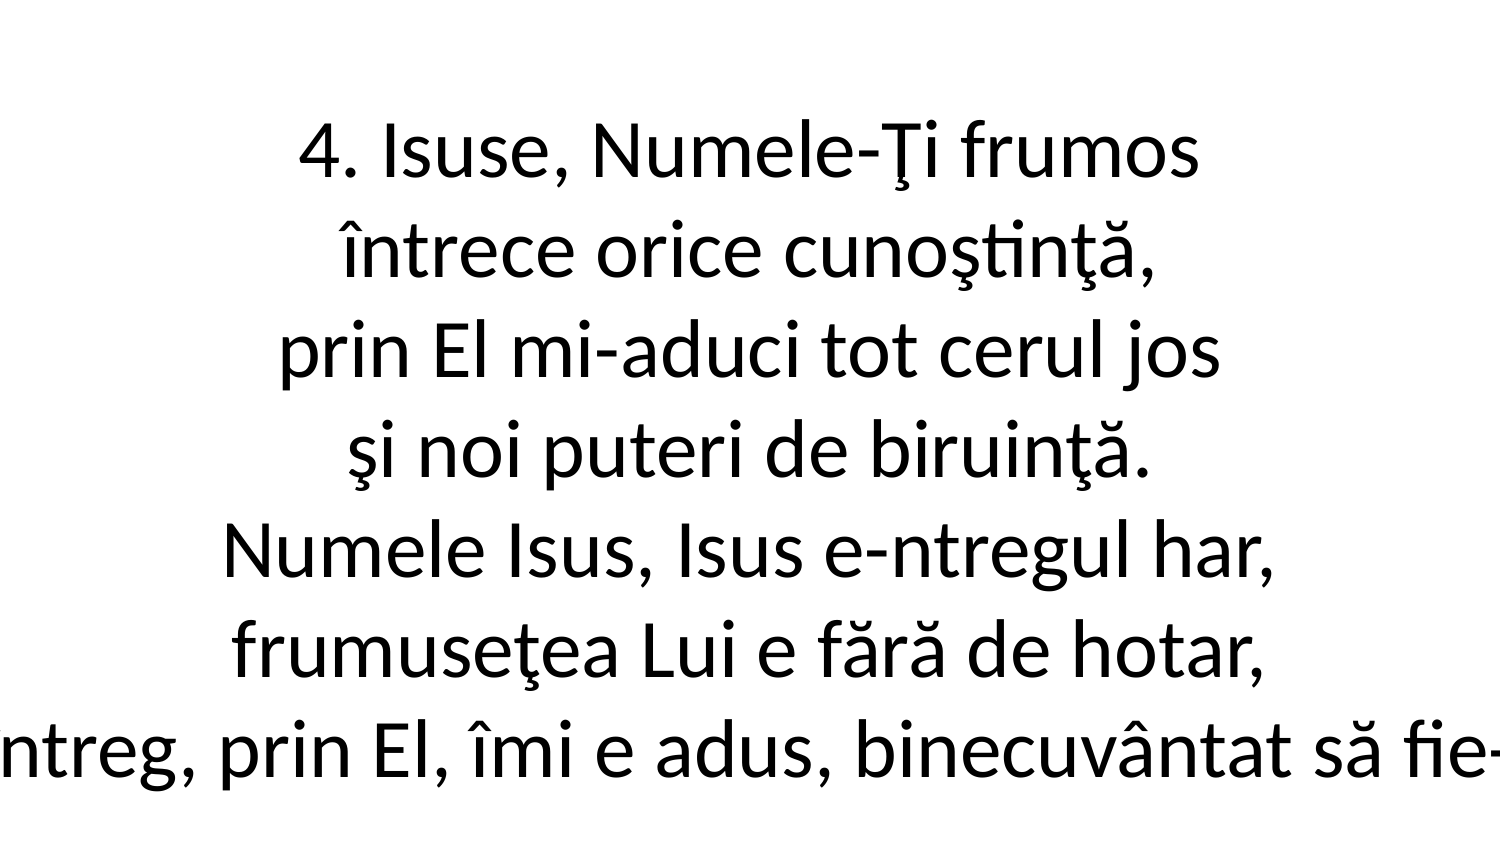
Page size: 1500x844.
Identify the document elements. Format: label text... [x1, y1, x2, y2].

text_box 4. Isuse, Numele-Ţi frumos întrece orice cunoştinţă, prin El mi-aduci tot cerul jos şi noi puteri de biruinţă. Numele Isus, Isus e-ntregul har, frumuseţea Lui e fără de hotar, Dumnezeu întreg, prin El, îmi e adus, binecuvântat să fie-n veci, Isus. [0, 42, 1500, 802]
